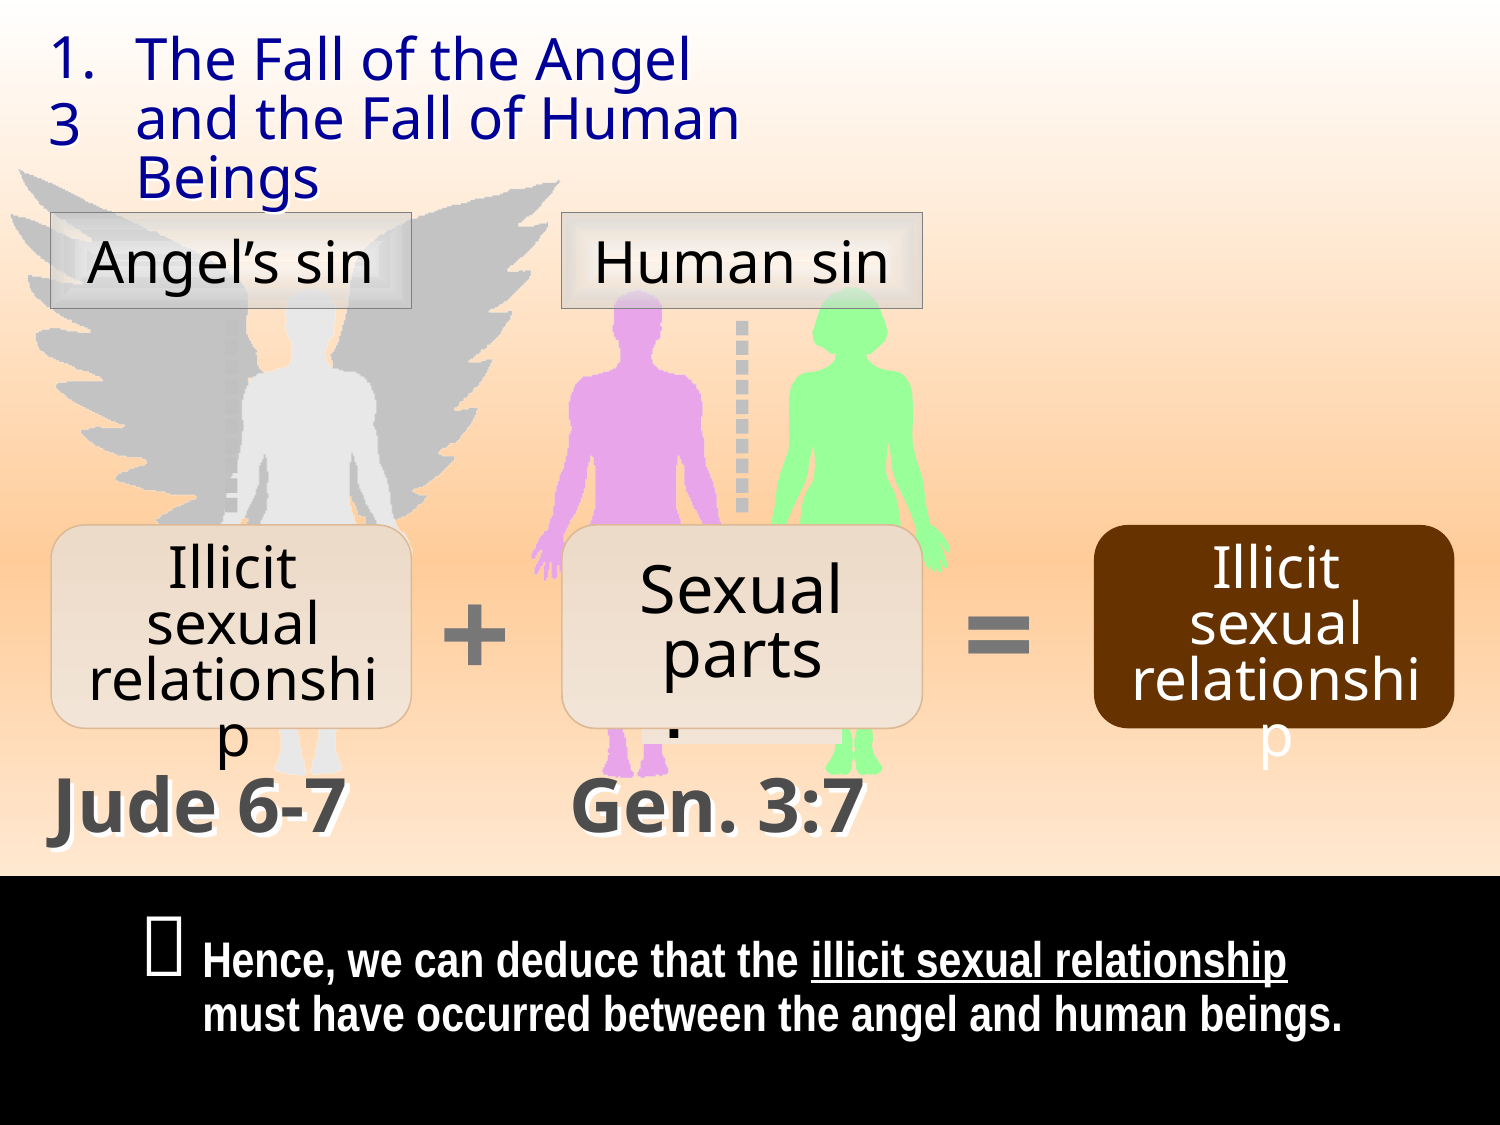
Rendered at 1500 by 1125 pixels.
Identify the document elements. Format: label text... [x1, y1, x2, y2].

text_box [33, 17, 851, 160]
text_box = [955, 547, 1061, 713]
text_box Gen. 3:7 [554, 785, 930, 855]
text_box 2 [1454, 549, 1500, 553]
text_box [124, 924, 1363, 1051]
text_box [0, 876, 1500, 1125]
text_box [1093, 524, 1455, 722]
text_box 2 [1061, 549, 1094, 553]
text_box Human sin [566, 212, 923, 285]
text_box Jude 6-7 [37, 796, 425, 855]
text_box Illicit sexual relationship [1108, 536, 1445, 776]
picture [0, 162, 751, 788]
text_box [751, 287, 951, 776]
